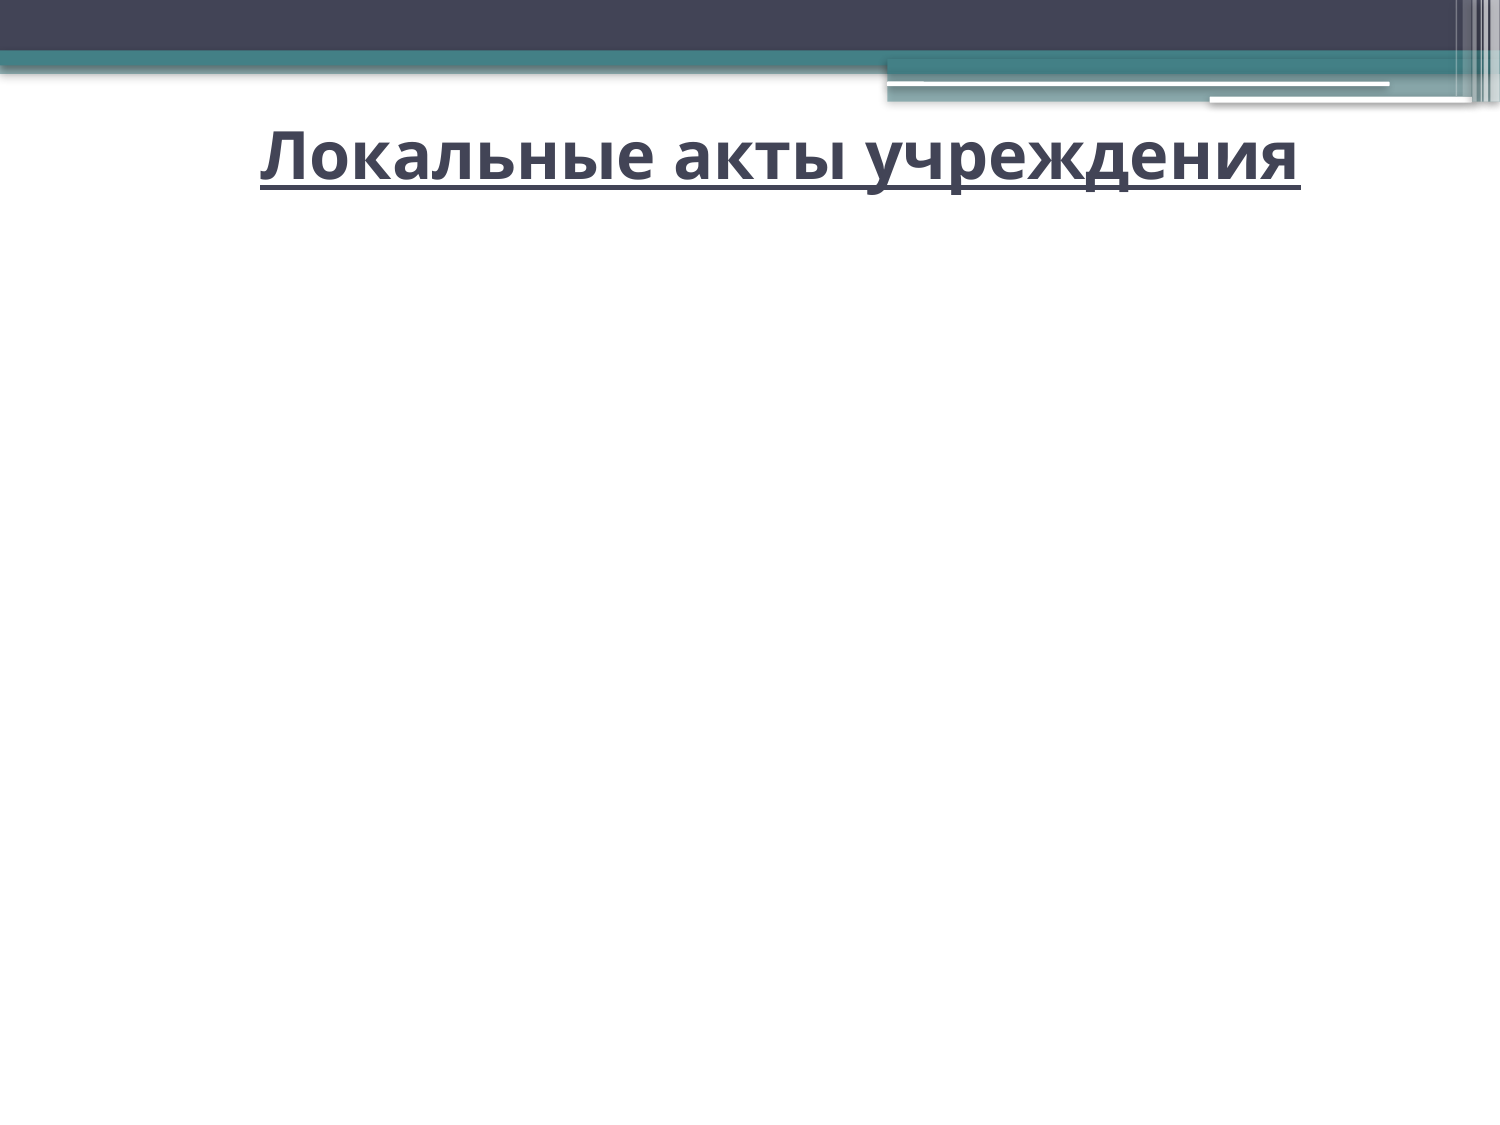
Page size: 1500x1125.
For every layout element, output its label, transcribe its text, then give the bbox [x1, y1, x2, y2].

title Локальные акты учреждения [105, 105, 1456, 281]
